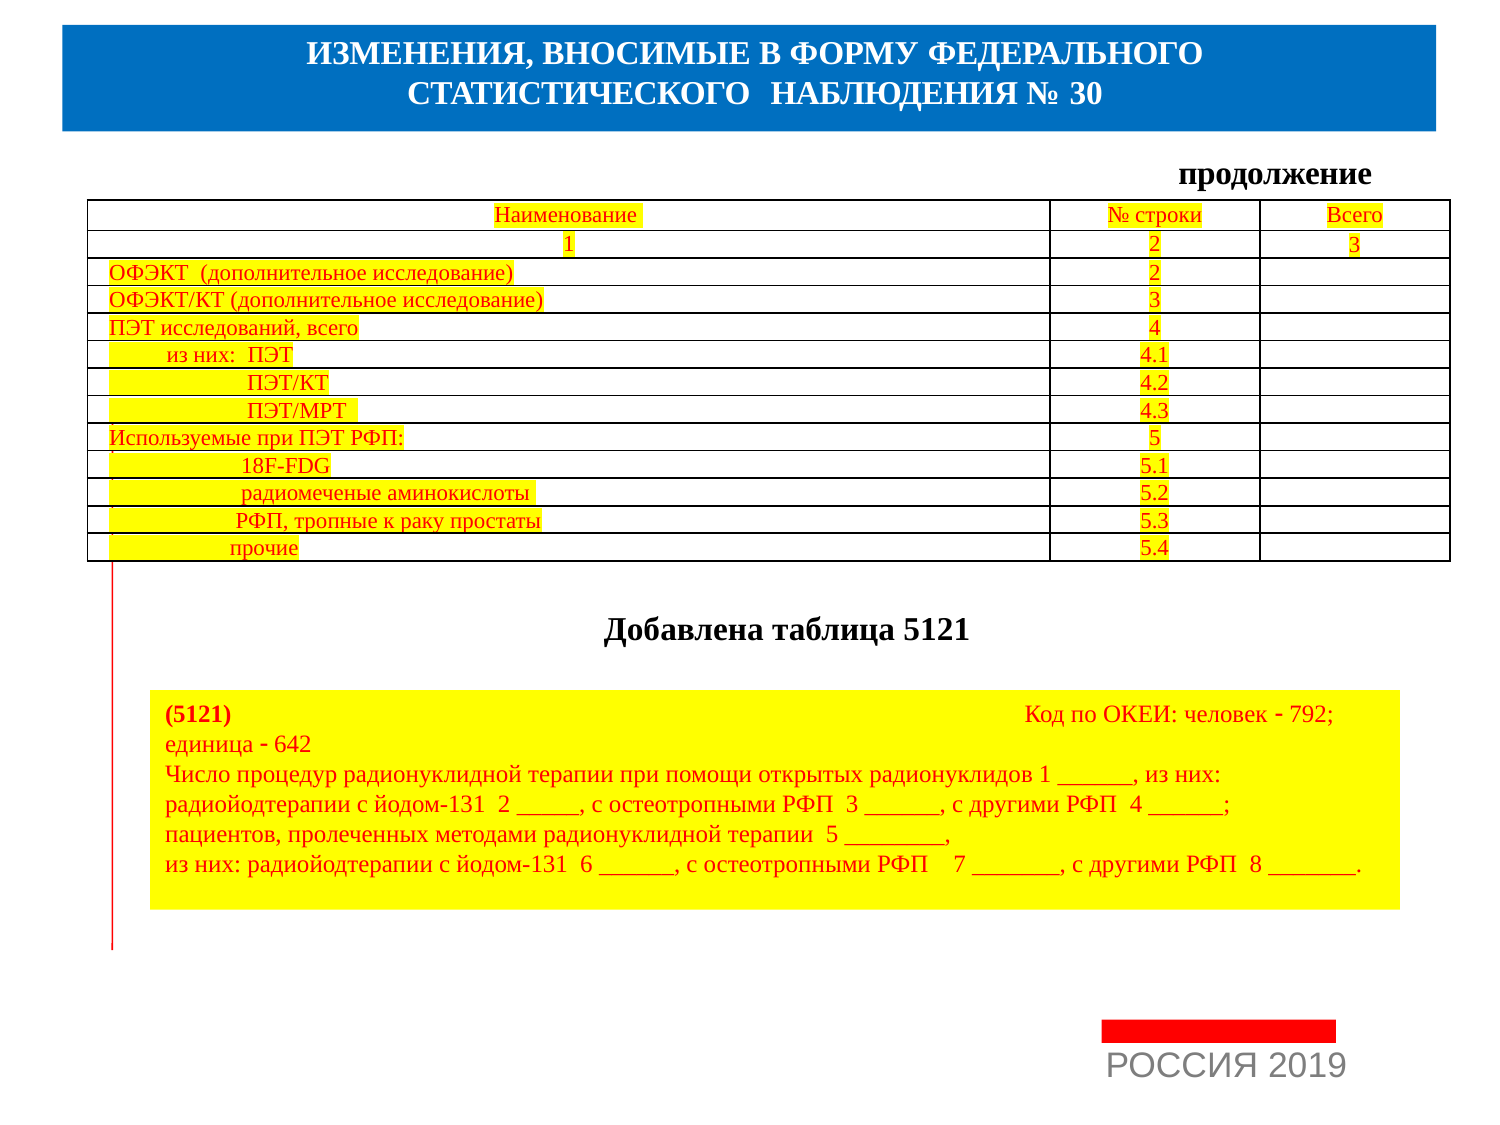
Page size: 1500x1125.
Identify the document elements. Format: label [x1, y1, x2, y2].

table_header [1051, 201, 1259, 230]
table_cell [1051, 259, 1259, 285]
table_cell [1261, 286, 1449, 312]
table_cell [1261, 259, 1449, 285]
text_box [125, 599, 1450, 655]
table_cell [1051, 534, 1259, 560]
table_cell [1261, 314, 1449, 340]
table_cell [88, 534, 1049, 560]
table_cell [1051, 479, 1259, 505]
table_cell [1261, 424, 1449, 450]
table_cell [1051, 507, 1259, 532]
table_cell [1051, 369, 1259, 395]
table_cell [88, 341, 1049, 367]
table_cell [88, 231, 1049, 257]
table_cell [1051, 231, 1259, 257]
table_header [1261, 201, 1449, 230]
table_cell [1261, 479, 1449, 505]
table_cell [88, 286, 1049, 312]
table_cell [1261, 341, 1449, 367]
table_cell [1261, 451, 1449, 477]
table_cell [88, 369, 1049, 395]
table_cell [1051, 341, 1259, 367]
table_cell [1261, 369, 1449, 395]
text_box [1101, 1019, 1349, 1085]
table_cell [1261, 231, 1449, 257]
text_box [62, 24, 1437, 191]
table_cell [1051, 286, 1259, 312]
table_cell [88, 479, 1049, 505]
table_cell [1051, 424, 1259, 450]
table_cell [1261, 534, 1449, 560]
table_cell [1051, 396, 1259, 422]
text_box [150, 690, 1400, 910]
table_cell [1261, 396, 1449, 422]
table_cell [88, 259, 1049, 285]
table_cell [88, 451, 1049, 477]
table_cell [1261, 507, 1449, 532]
table_cell [1051, 314, 1259, 340]
table_cell [88, 507, 1049, 532]
table_header [88, 201, 1049, 230]
table_cell [88, 314, 1049, 340]
table_cell [1051, 451, 1259, 477]
table_cell [88, 424, 1049, 450]
table_cell [88, 396, 1049, 422]
